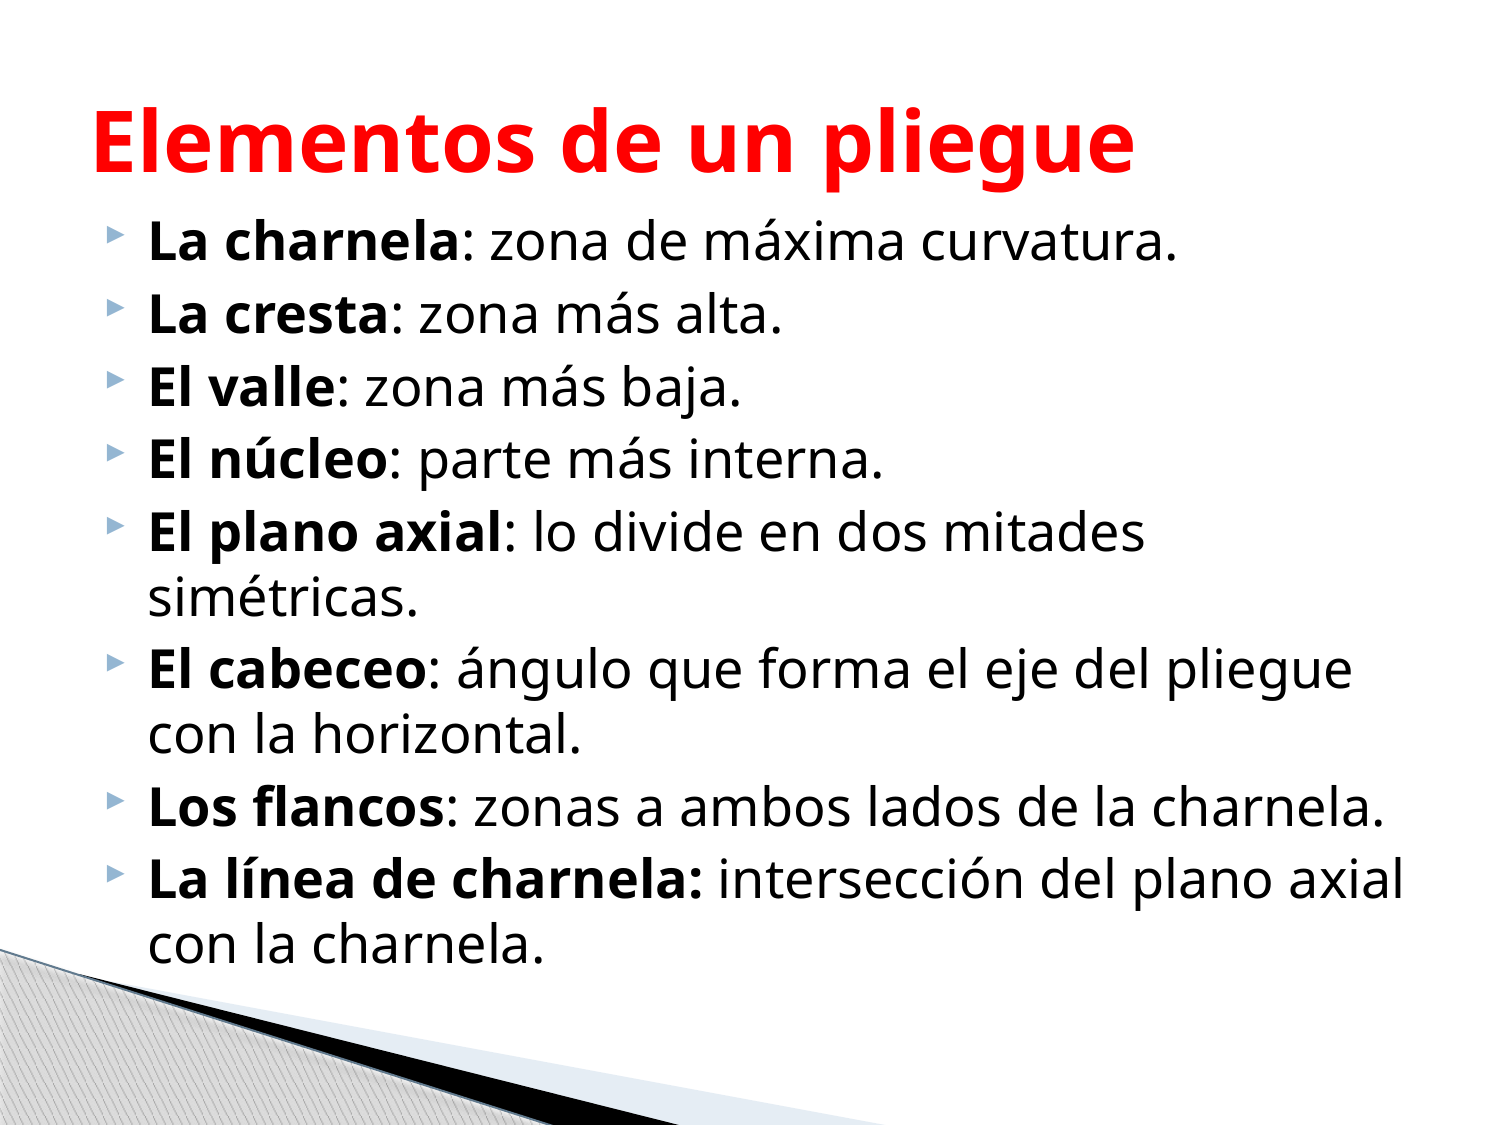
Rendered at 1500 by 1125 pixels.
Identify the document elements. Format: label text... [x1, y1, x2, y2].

list La charnela: zona de máxima curvatura. La cresta: zona más alta. El valle: zona más baja. El núcleo: parte más interna. El plano axial: lo divide en dos mitades simétricas. El cabeceo: ángulo que forma el eje del pliegue con la horizontal. Los flancos: zonas a ambos lados de la charnela. La línea de charnela: intersección del plano axial con la charnela. [70, 199, 1425, 986]
title Elementos de un pliegue [75, 45, 1425, 233]
